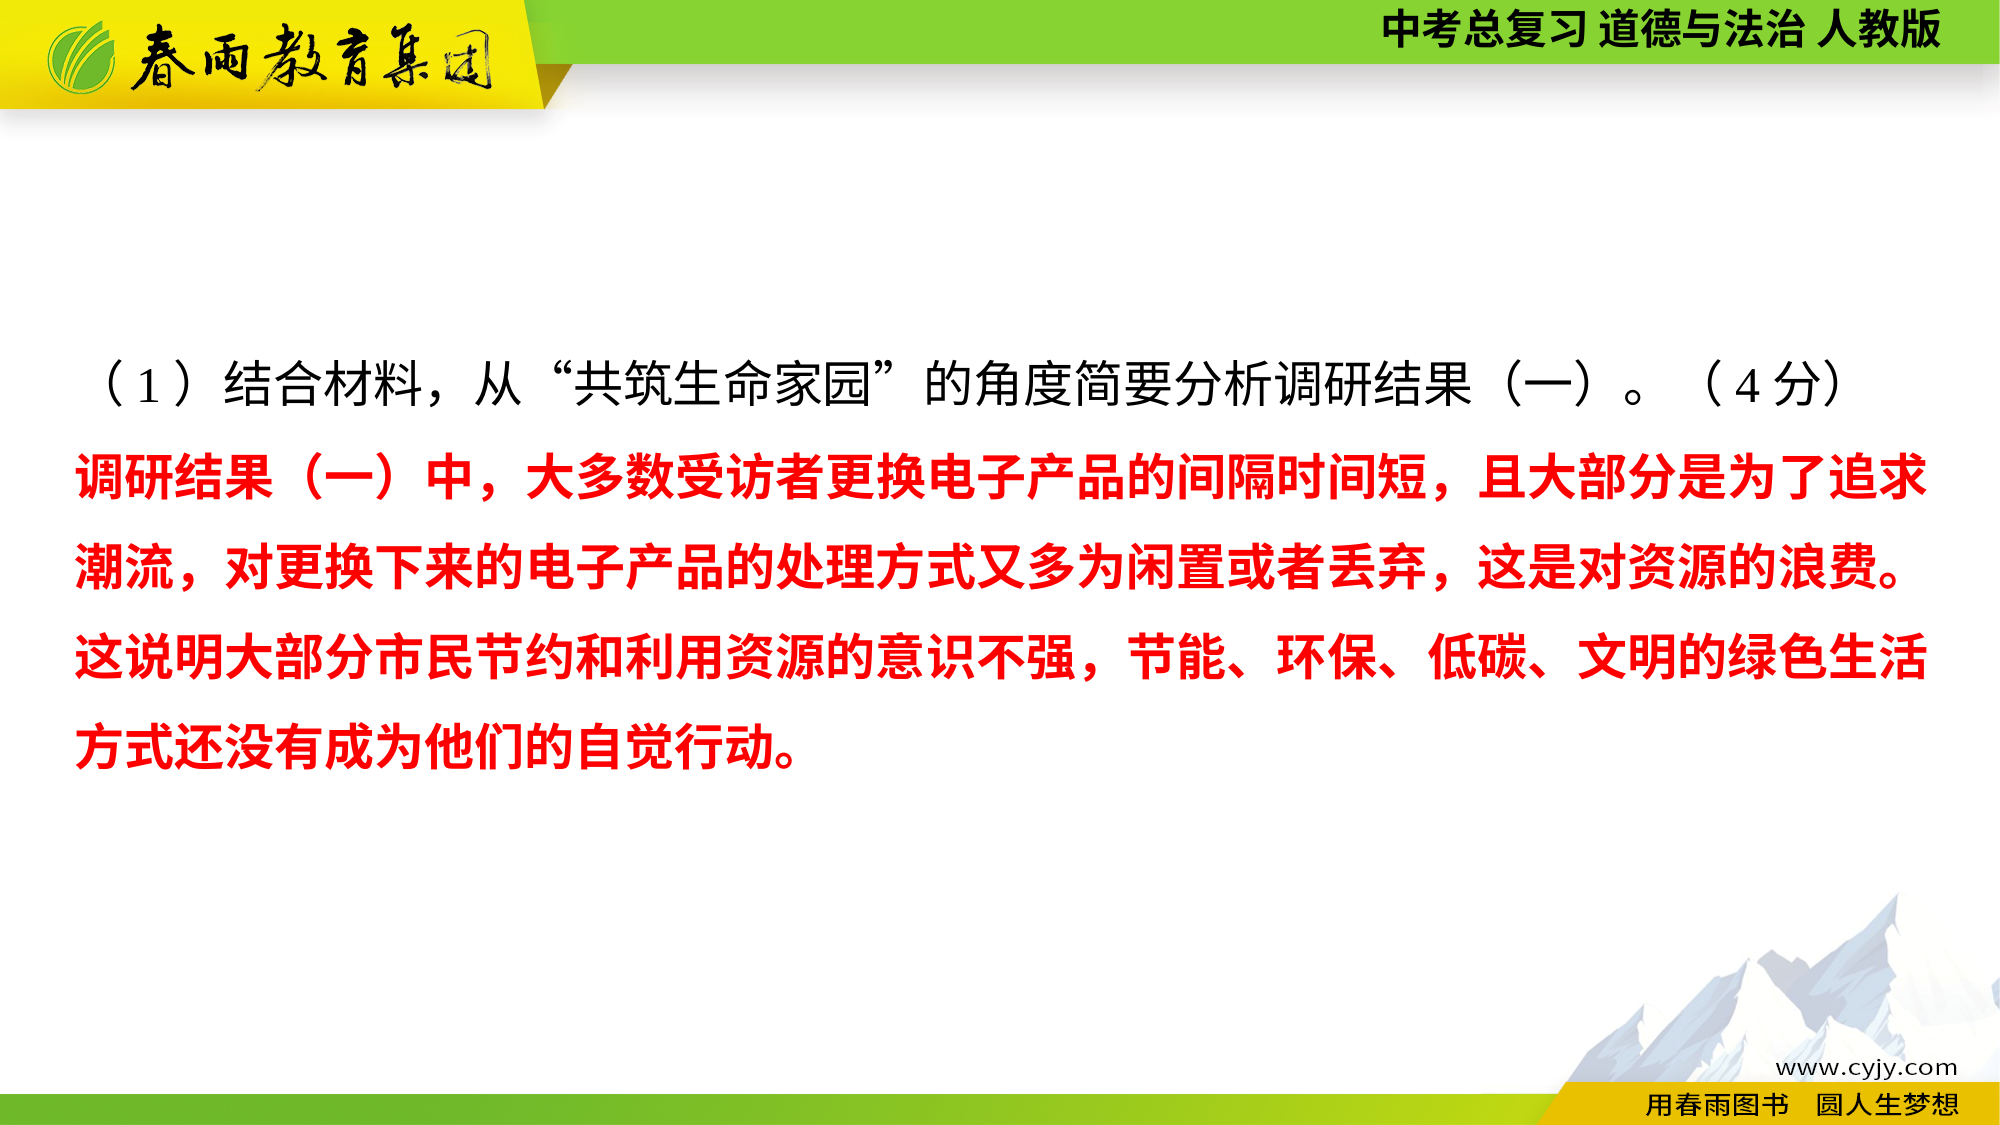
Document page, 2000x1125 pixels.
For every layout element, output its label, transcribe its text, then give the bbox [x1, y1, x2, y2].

picture [0, 0, 2000, 1125]
text_box 调研结果（一）中，大多数受访者更换电子产品的间隔时间短，且大部分是为了追求潮流，对更换下来的电子产品的处理方式又多为闲置或者丢弃，这是对资源的浪费。这说明大部分市民节约和利用资源的意识不强，节能、环保、低碳、文明的绿色生活方式还没有成为他们的自觉行动。 [59, 407, 1944, 783]
list （1）结合材料，从“共筑生命家园”的角度简要分析调研结果（一）。（4分） [59, 314, 1944, 407]
